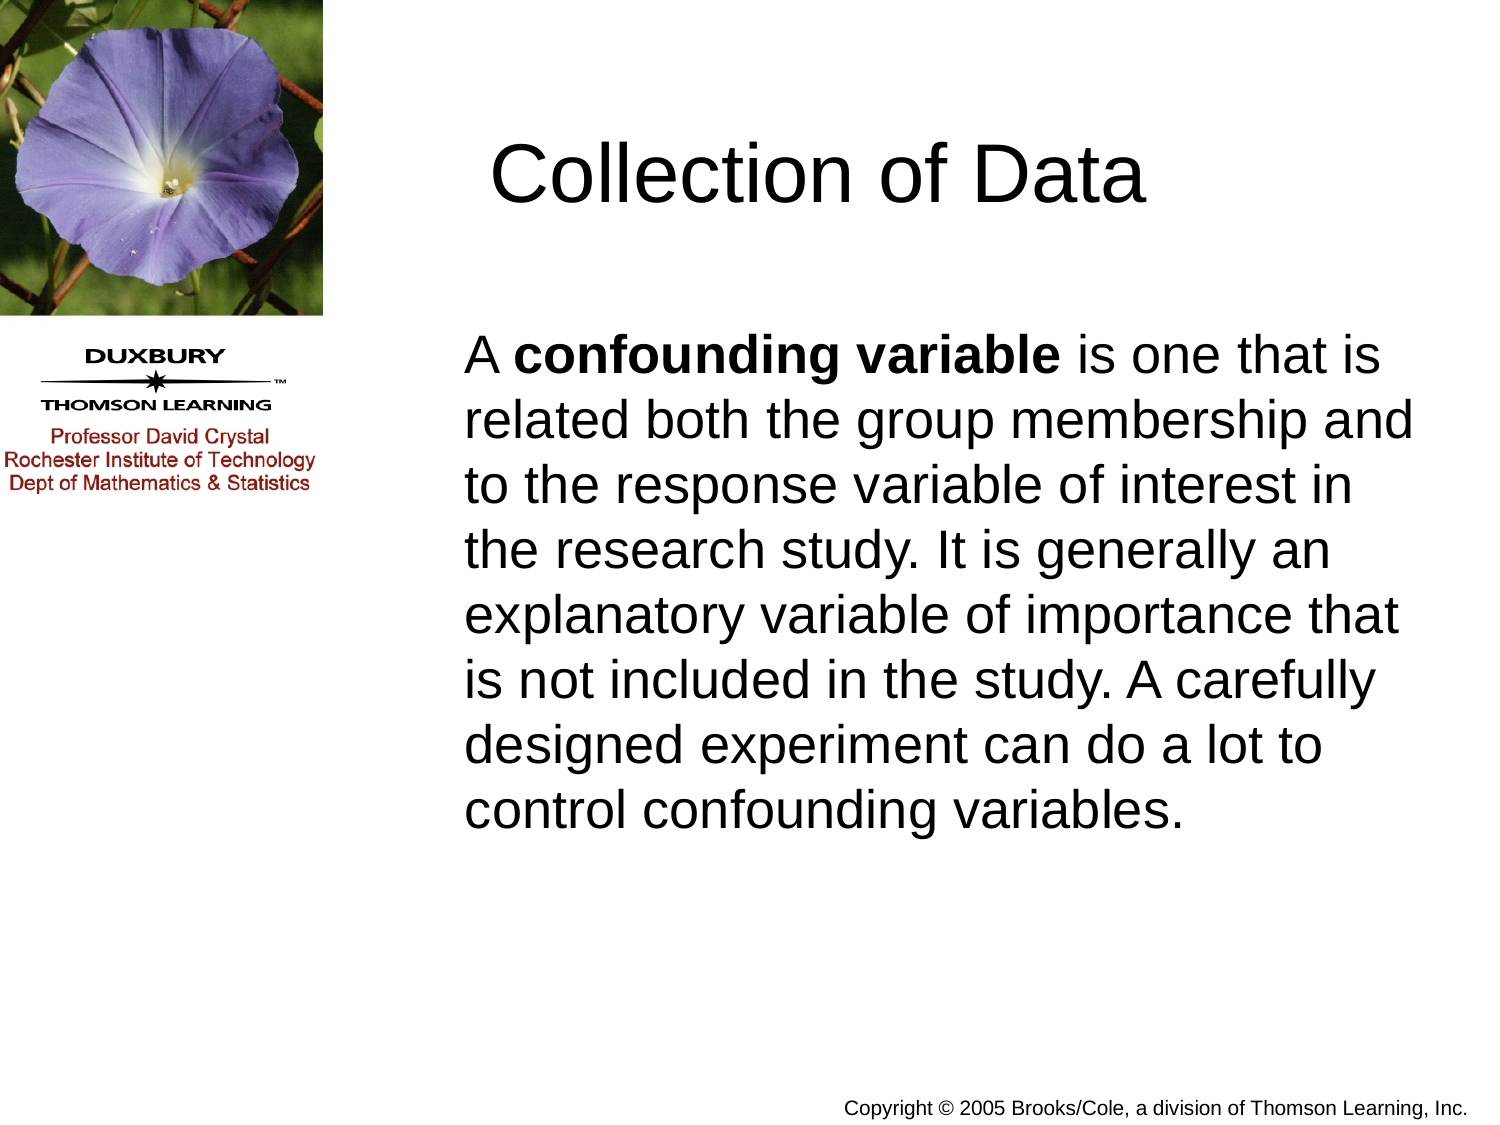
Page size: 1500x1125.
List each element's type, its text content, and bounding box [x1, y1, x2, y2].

title Collection of Data [137, 74, 1500, 263]
list A confounding variable is one that is related both the group membership and to the response variable of interest in the research study. It is generally an explanatory variable of importance that is not included in the study. A carefully designed experiment can do a lot to control confounding variables. [449, 312, 1451, 1063]
picture [0, 0, 323, 499]
